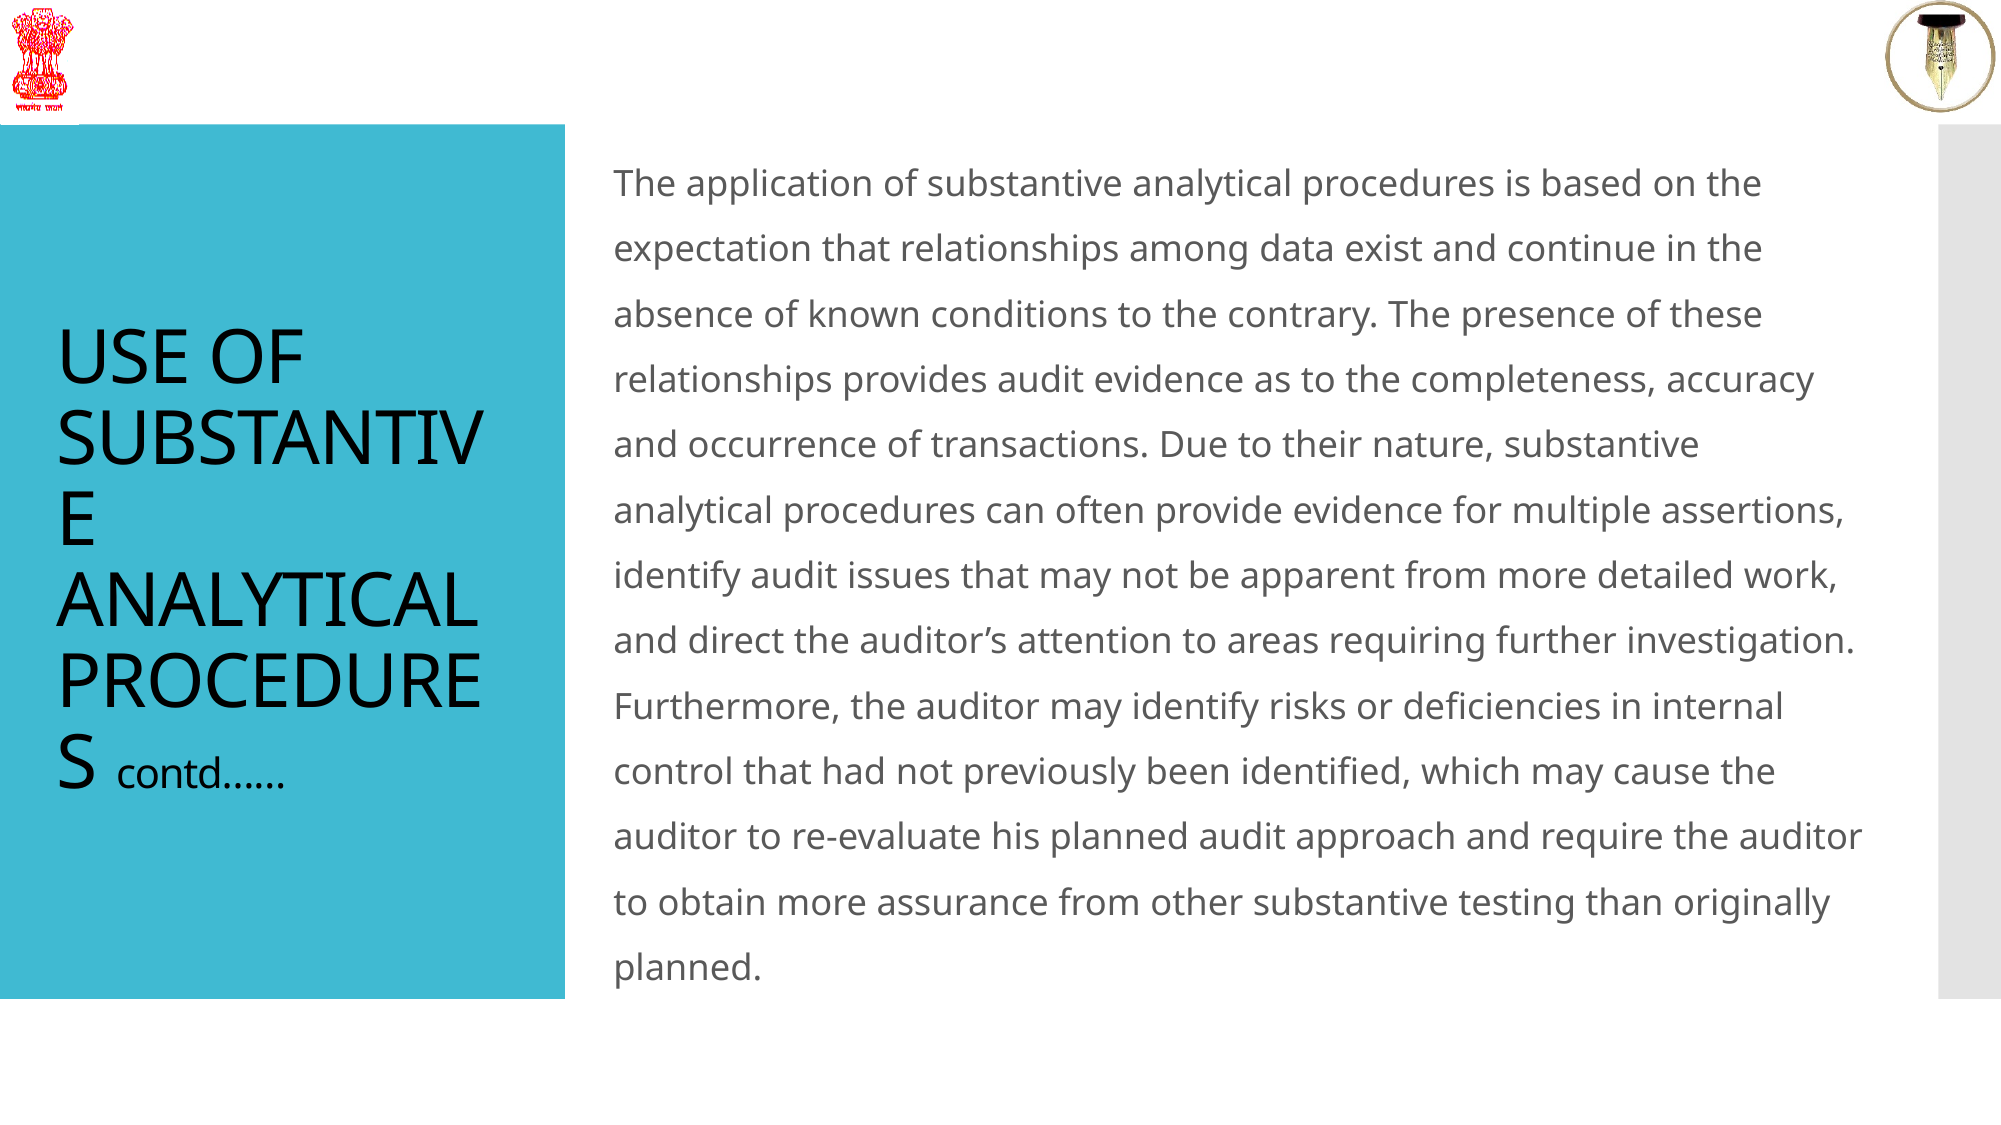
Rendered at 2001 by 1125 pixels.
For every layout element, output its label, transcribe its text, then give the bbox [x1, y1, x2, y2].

title USE OF SUBSTANTIVE ANALYTICAL PROCEDURES contd…… [41, 184, 525, 940]
list The application of substantive analytical procedures is based on the expectation that relationships among data exist and continue in the absence of known conditions to the contrary. The presence of these relationships provides audit evidence as to the completeness, accuracy and occurrence of transactions. Due to their nature, substantive analytical procedures can often provide evidence for multiple assertions, identify audit issues that may not be apparent from more detailed work, and direct the auditor’s attention to areas requiring further investigation. Furthermore, the auditor may identify risks or deficiencies in internal control that had not previously been identified, which may cause the auditor to re-evaluate his planned audit approach and require the auditor to obtain more assurance from other substantive testing than originally planned. [598, 126, 1885, 1000]
picture [1884, 0, 1996, 113]
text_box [0, 0, 79, 125]
